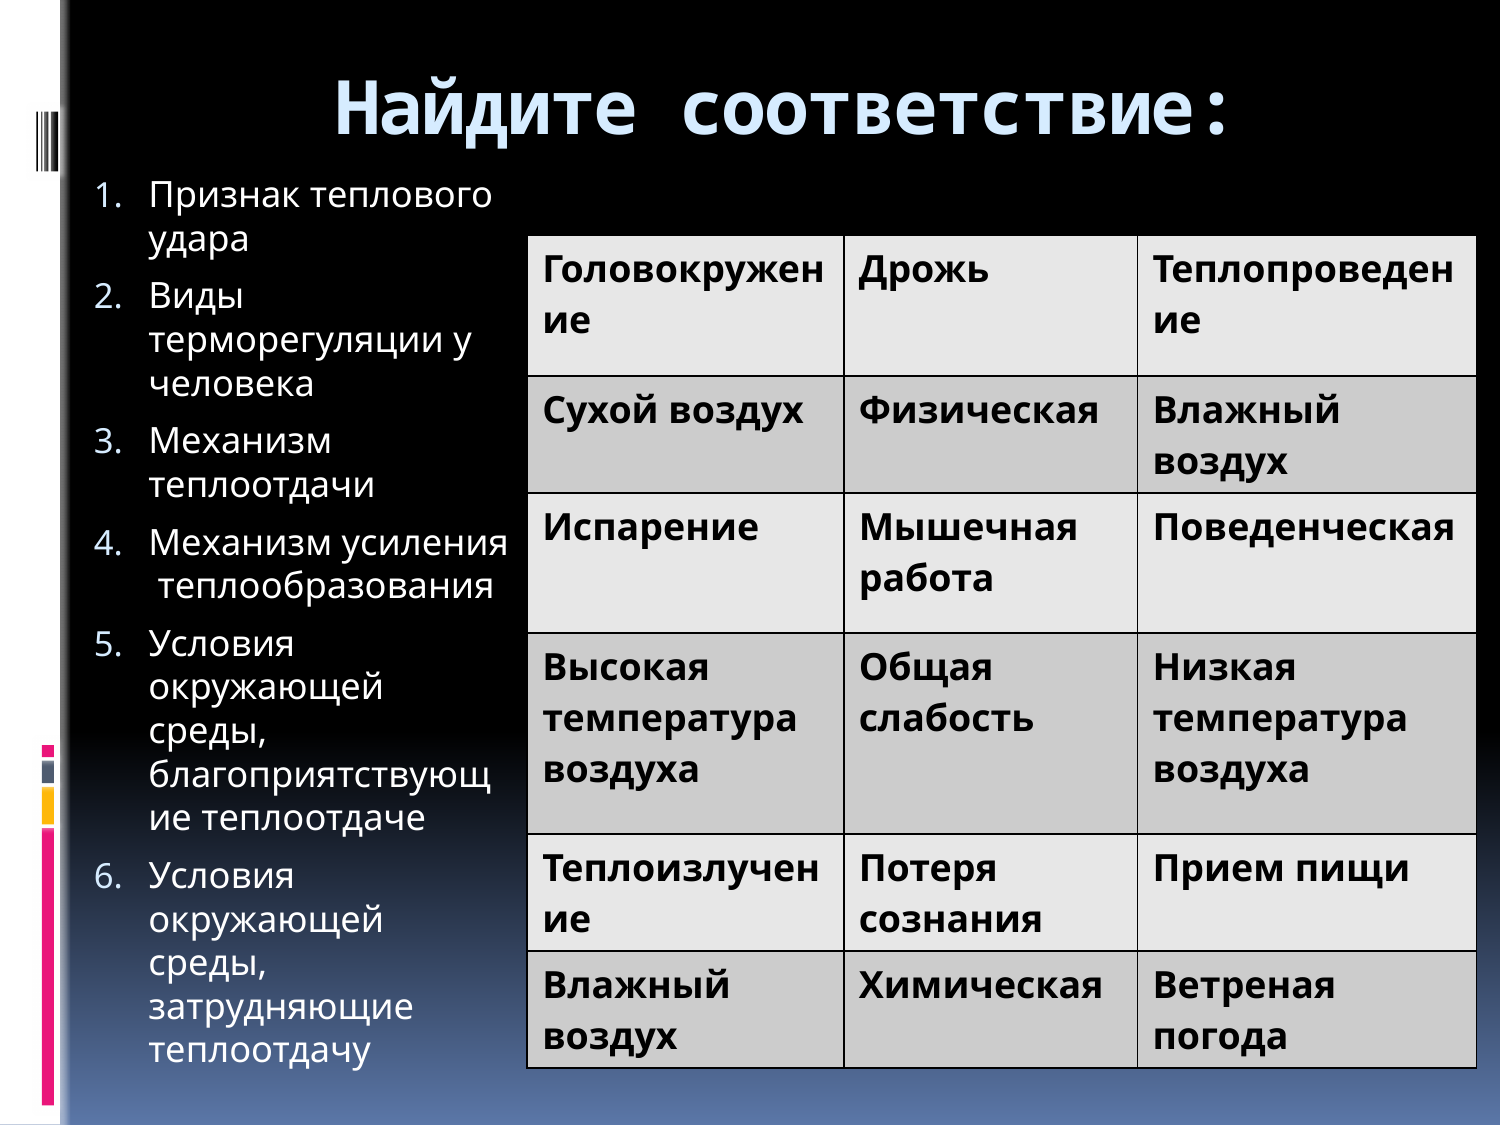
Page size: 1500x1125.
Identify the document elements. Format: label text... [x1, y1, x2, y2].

table_cell Влажный воздух [528, 952, 843, 1067]
table_cell Химическая [845, 952, 1137, 1067]
table_cell Прием пищи [1138, 835, 1476, 950]
table_header Дрожь [845, 236, 1137, 375]
table_cell Испарение [528, 494, 843, 632]
table_cell Низкая температура воздуха [1138, 634, 1476, 833]
table_cell Общая слабость [845, 634, 1137, 833]
table_cell Высокая температура воздуха [528, 634, 843, 833]
table_cell Сухой воздух [528, 377, 843, 492]
table_cell Мышечная работа [845, 494, 1137, 632]
table_cell Влажный воздух [1138, 377, 1476, 492]
table_cell Потеря сознания [845, 835, 1137, 950]
table_cell Ветреная погода [1138, 952, 1476, 1067]
table_header Головокружение [528, 236, 843, 375]
table_cell Физическая [845, 377, 1137, 492]
list Признак теплового удара Виды терморегуляции у человека Механизм теплоотдачи Механизм усиления теплообразования Условия окружающей среды, благоприятствующие теплоотдаче Условия окружающей среды, затрудняющие теплоотдачу [70, 164, 525, 1125]
title Найдите соответствие: [112, 44, 1463, 164]
table_cell Теплоизлучение [528, 835, 843, 950]
table_header Теплопроведение [1138, 236, 1476, 375]
table_cell Поведенческая [1138, 494, 1476, 632]
